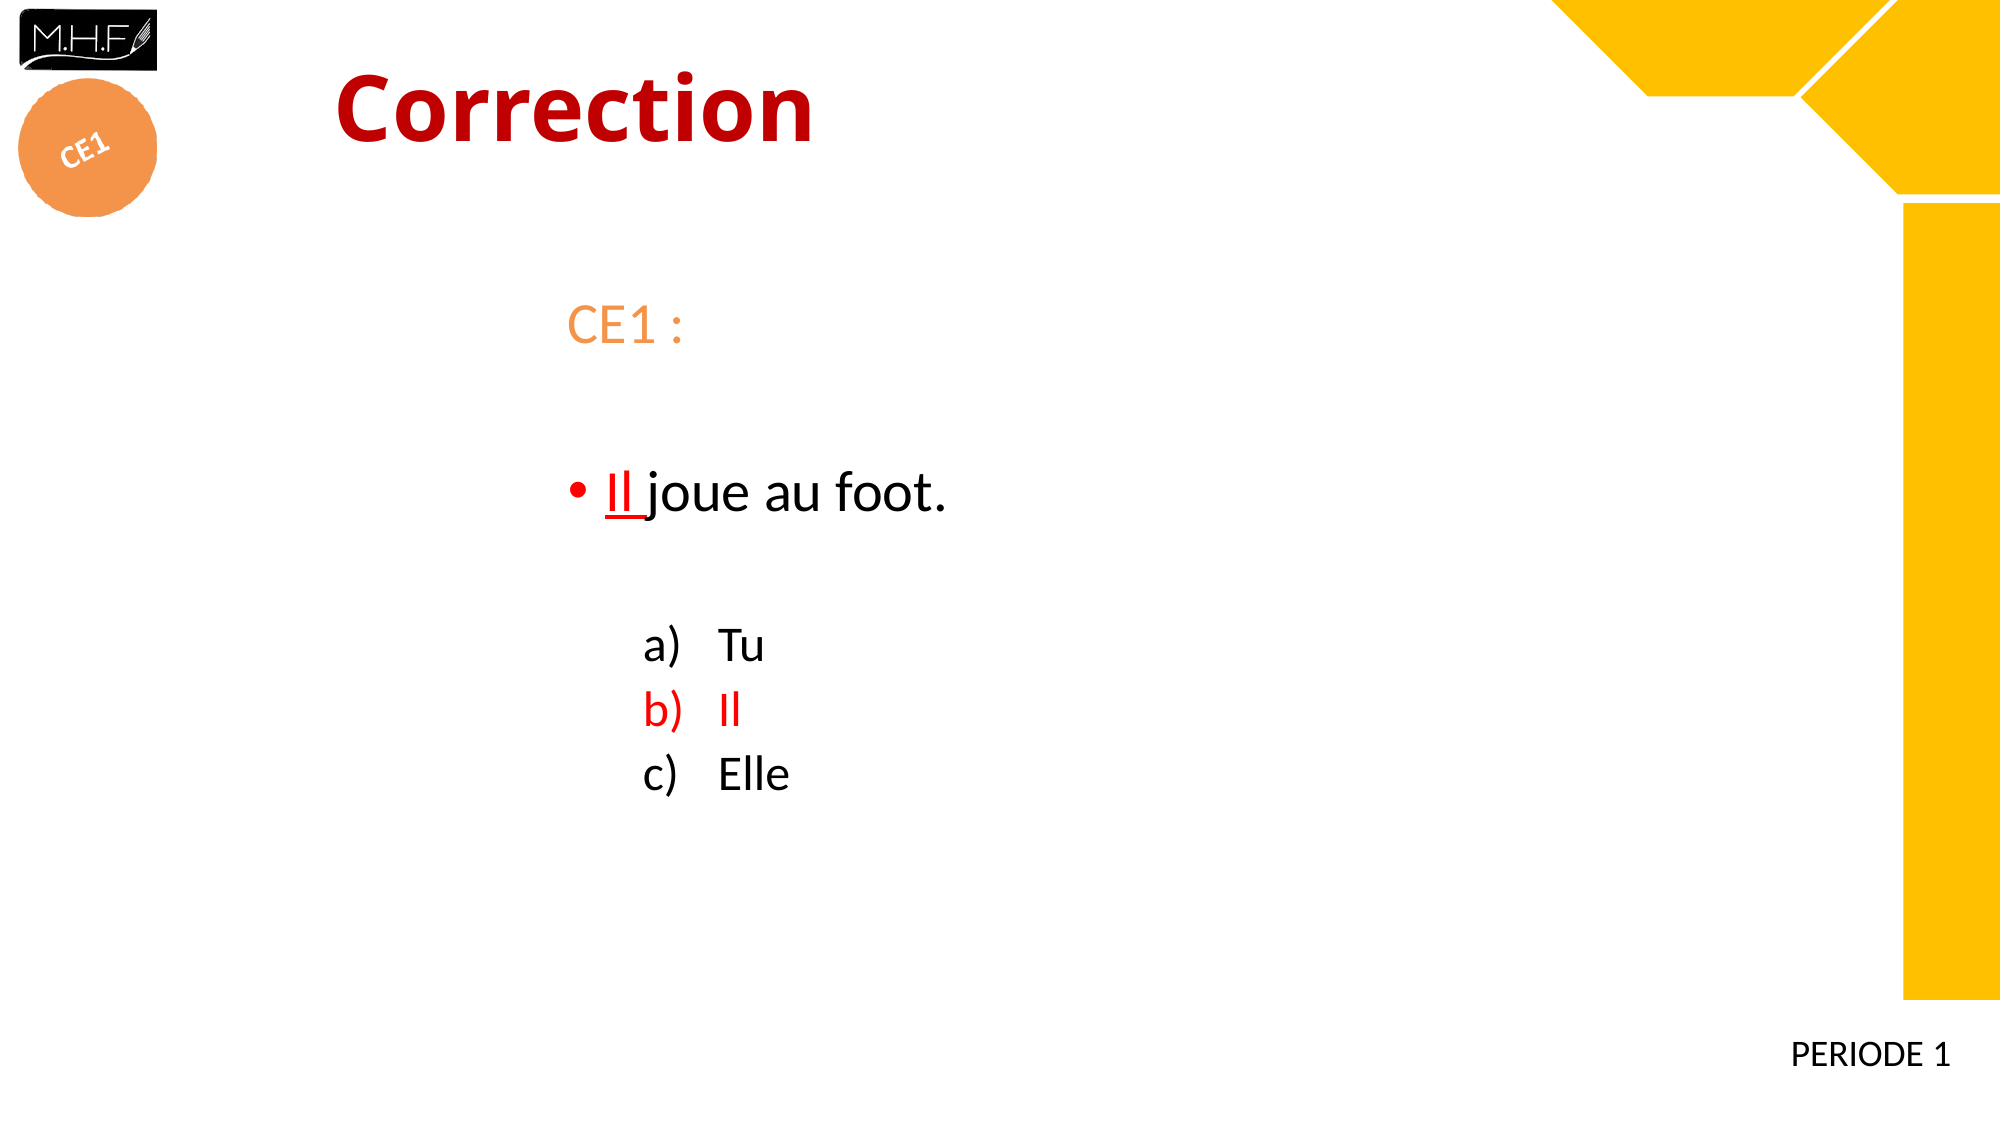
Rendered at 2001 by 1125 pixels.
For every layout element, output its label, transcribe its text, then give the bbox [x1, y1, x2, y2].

text_box PERIODE 1 [1362, 1021, 1967, 1125]
text_box [1902, 202, 2000, 1001]
list CE1 : Il joue au foot. Tu Il Elle [552, 286, 1363, 1000]
text_box [1799, 0, 2000, 196]
picture [18, 78, 157, 218]
picture [16, 7, 157, 74]
text_box [1549, 0, 1892, 98]
title Correction [318, 3, 1865, 221]
